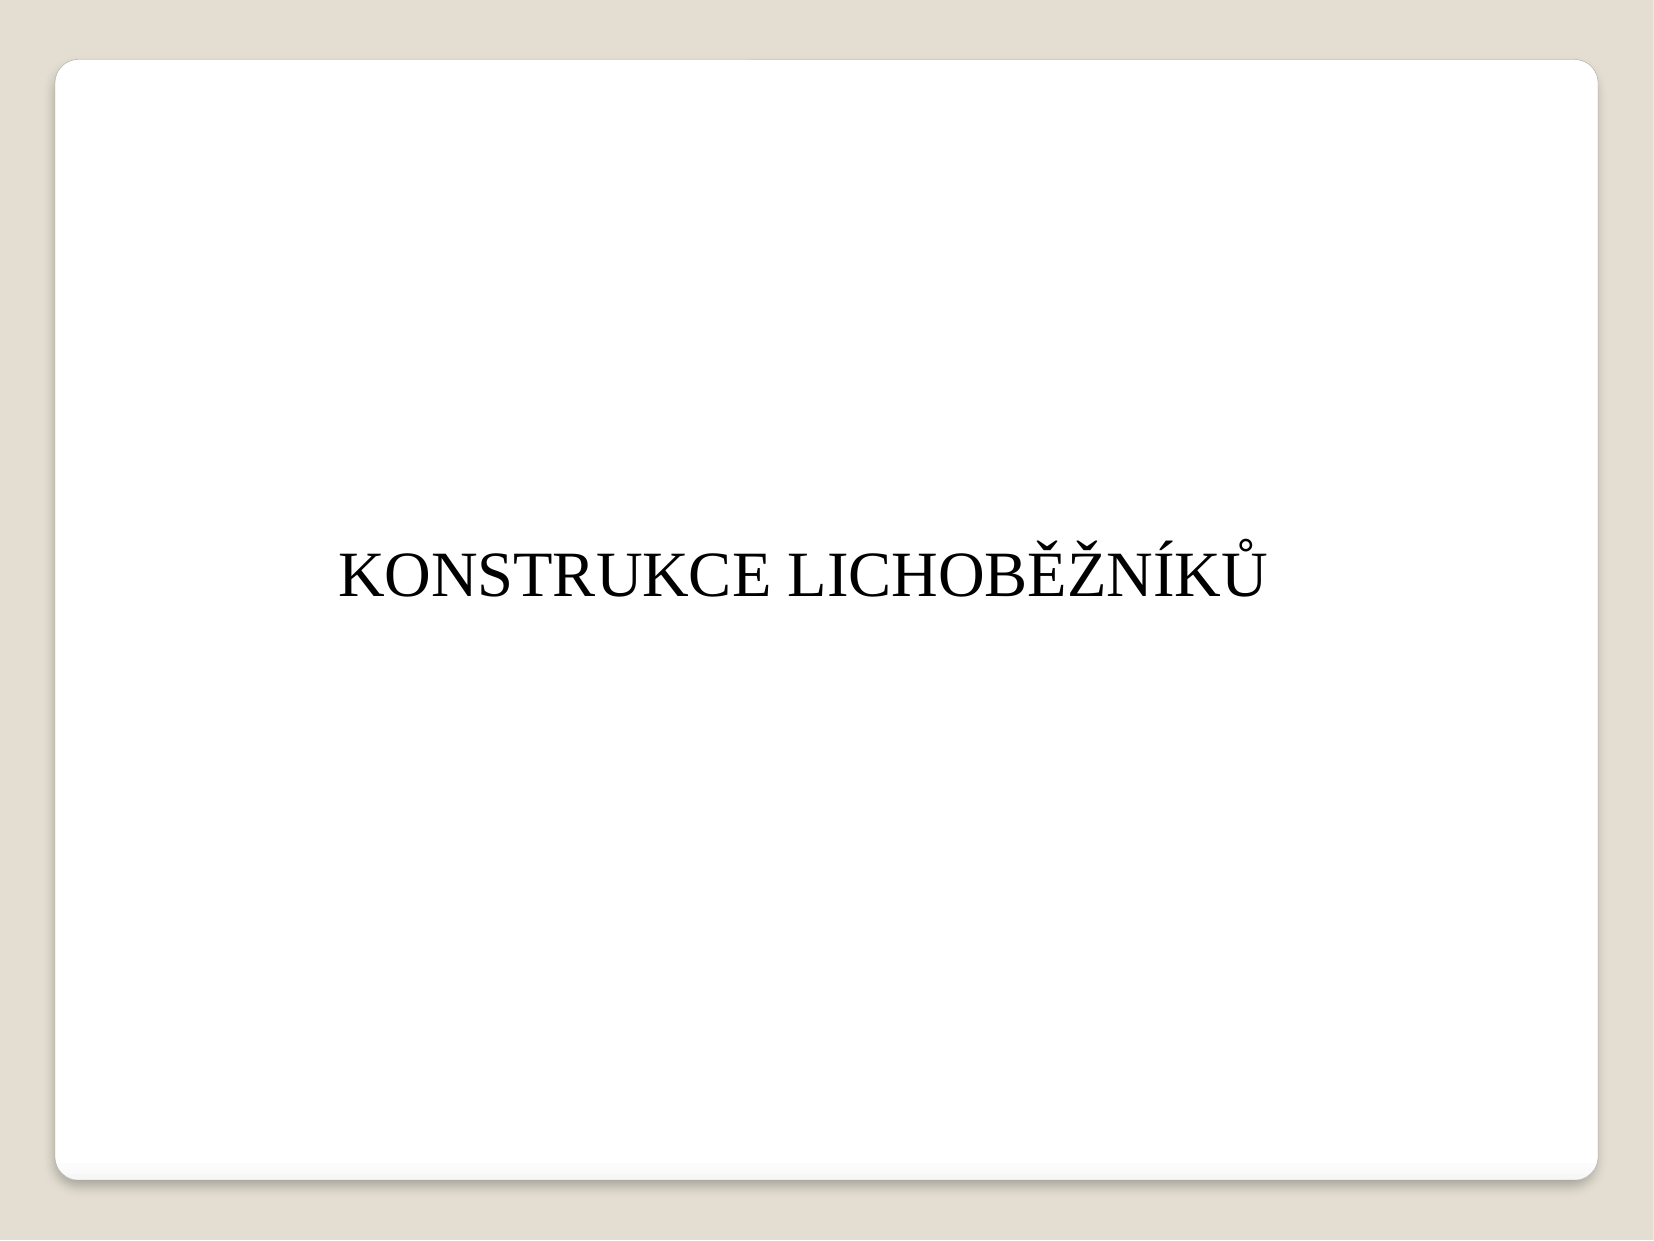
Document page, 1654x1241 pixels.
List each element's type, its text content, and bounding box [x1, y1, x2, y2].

subtitle KONSTRUKCE LICHOBĚŽNÍKŮ [82, 194, 1495, 939]
